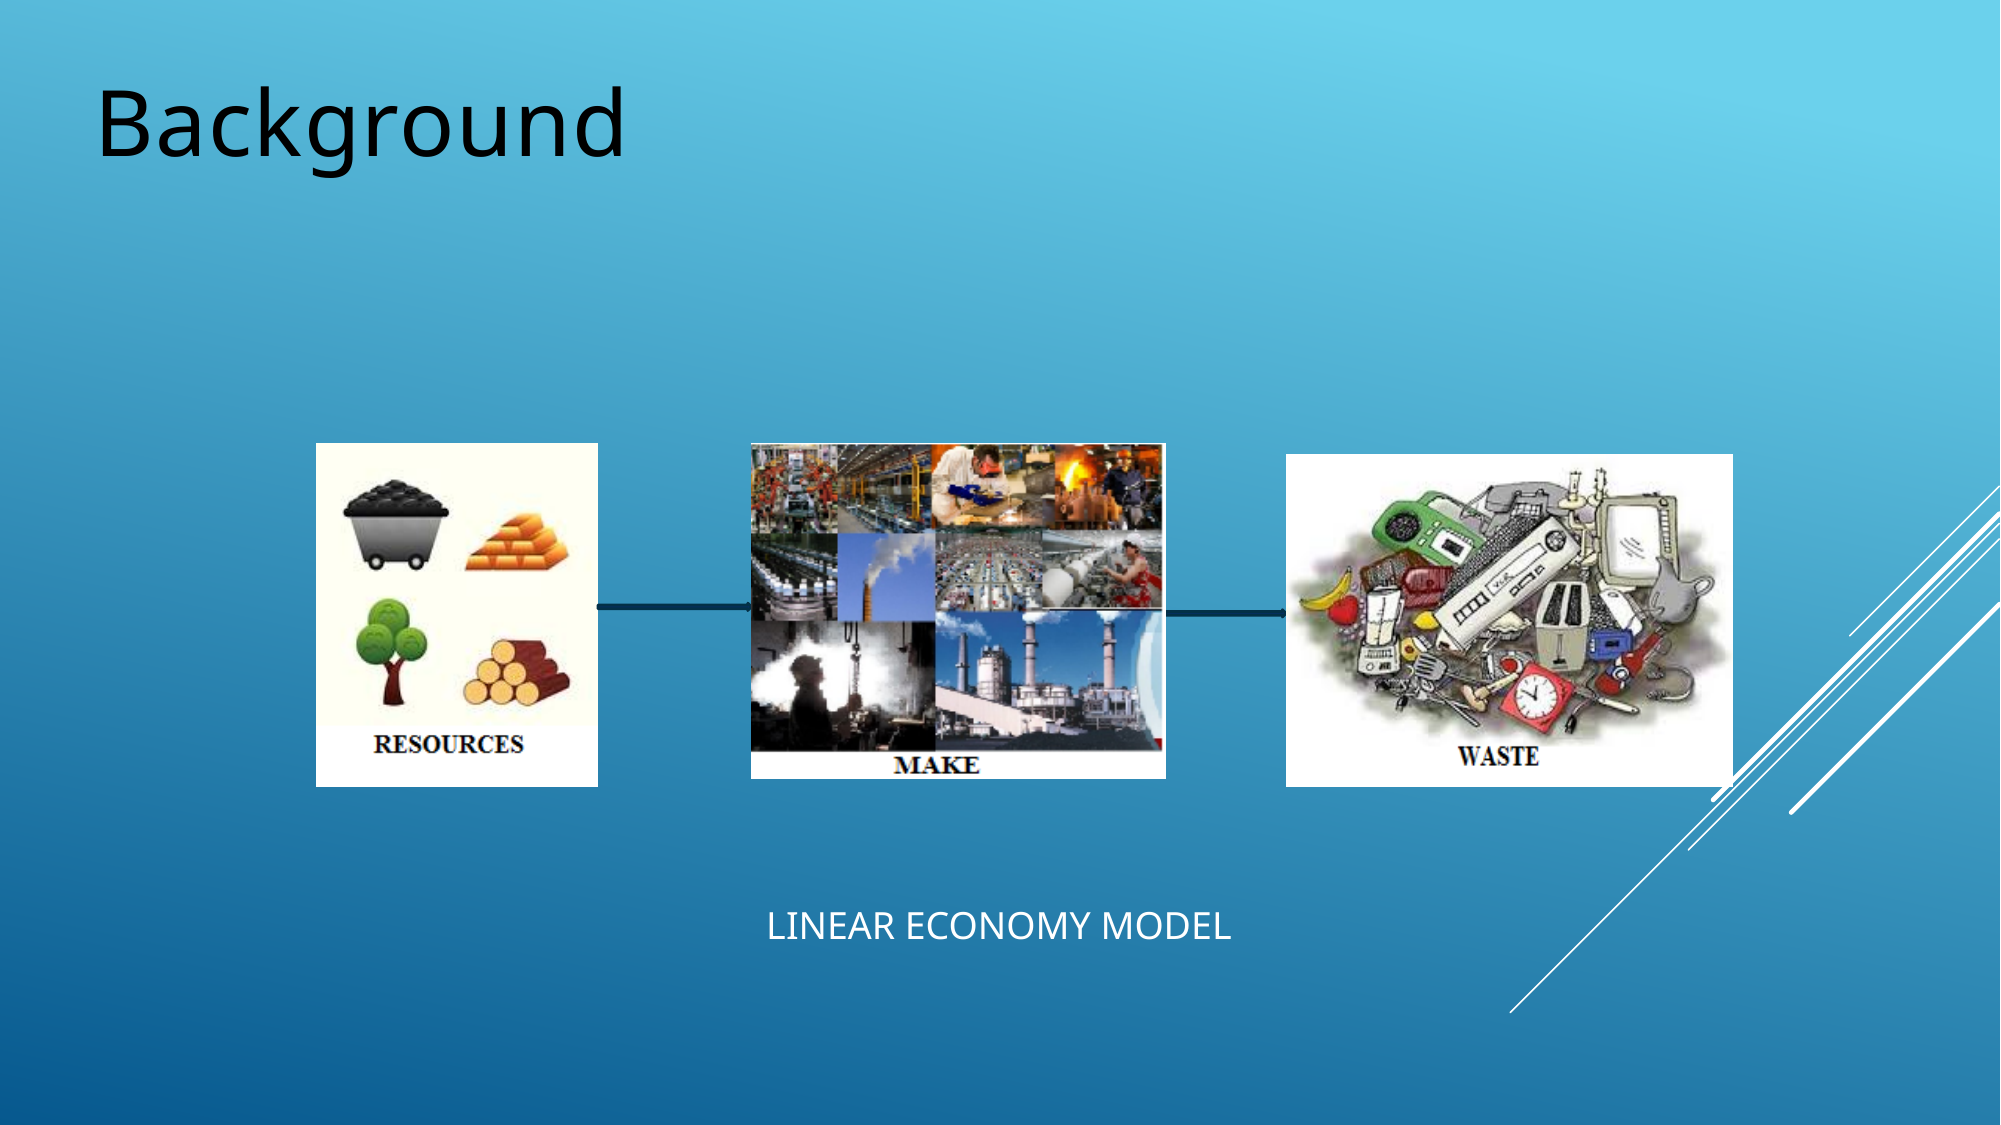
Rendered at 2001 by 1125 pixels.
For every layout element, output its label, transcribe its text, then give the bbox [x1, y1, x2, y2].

picture [316, 442, 599, 787]
picture [751, 442, 1166, 780]
text_box [1166, 608, 1286, 619]
picture [1286, 454, 1733, 787]
title Background [79, 91, 1908, 279]
text_box [599, 601, 751, 612]
text_box LINEAR ECONOMY MODEL [751, 894, 1295, 955]
